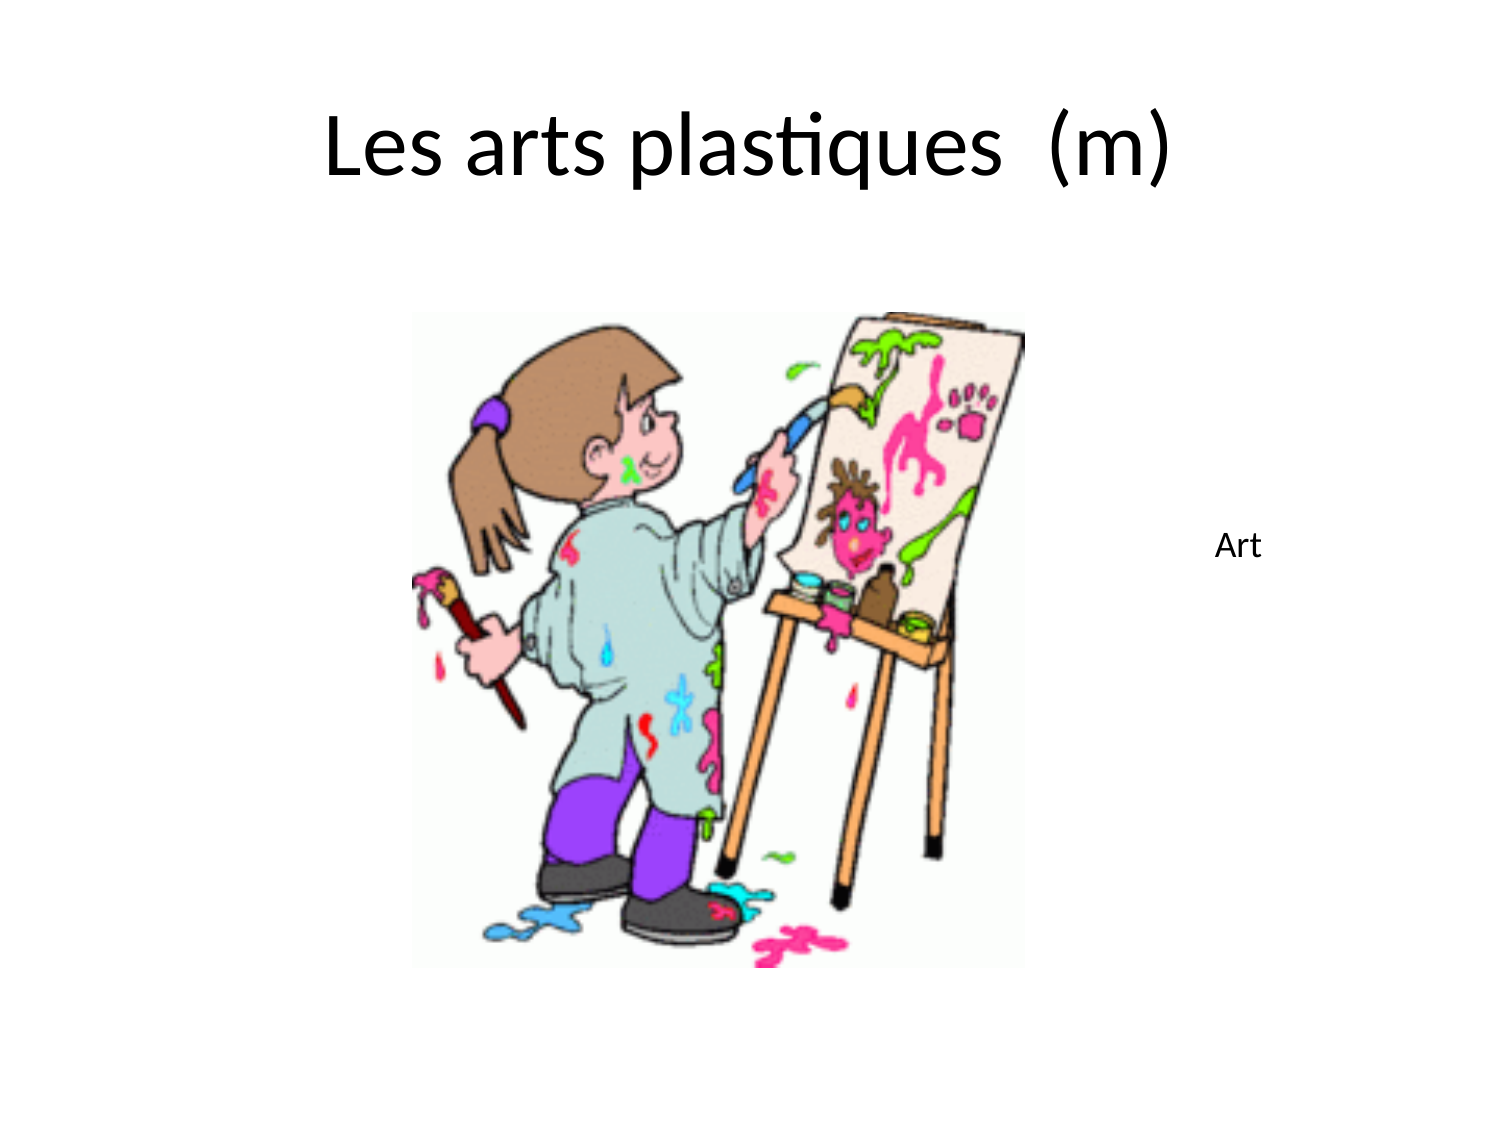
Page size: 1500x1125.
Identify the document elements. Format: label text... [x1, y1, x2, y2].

picture [412, 312, 1026, 968]
title Les arts plastiques (m) [75, 45, 1425, 233]
text_box Art [1199, 512, 1363, 573]
